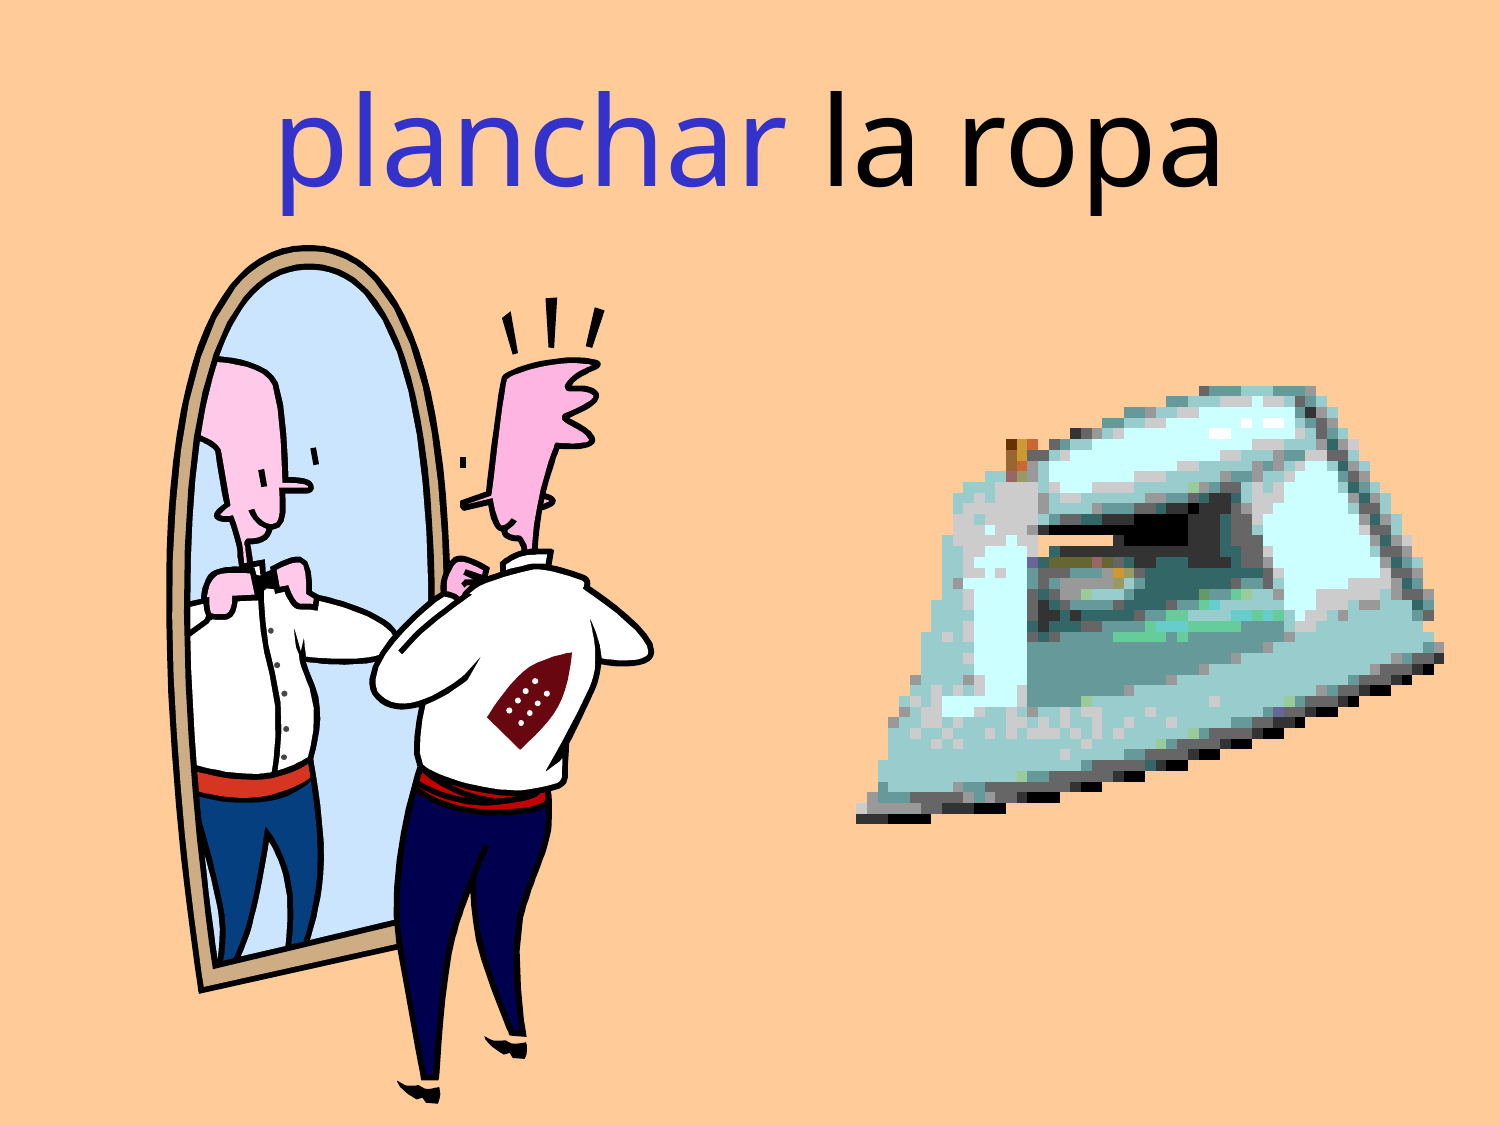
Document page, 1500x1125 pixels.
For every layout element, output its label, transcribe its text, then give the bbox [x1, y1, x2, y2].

title planchar la ropa [112, 42, 1388, 231]
picture [119, 243, 1477, 1106]
